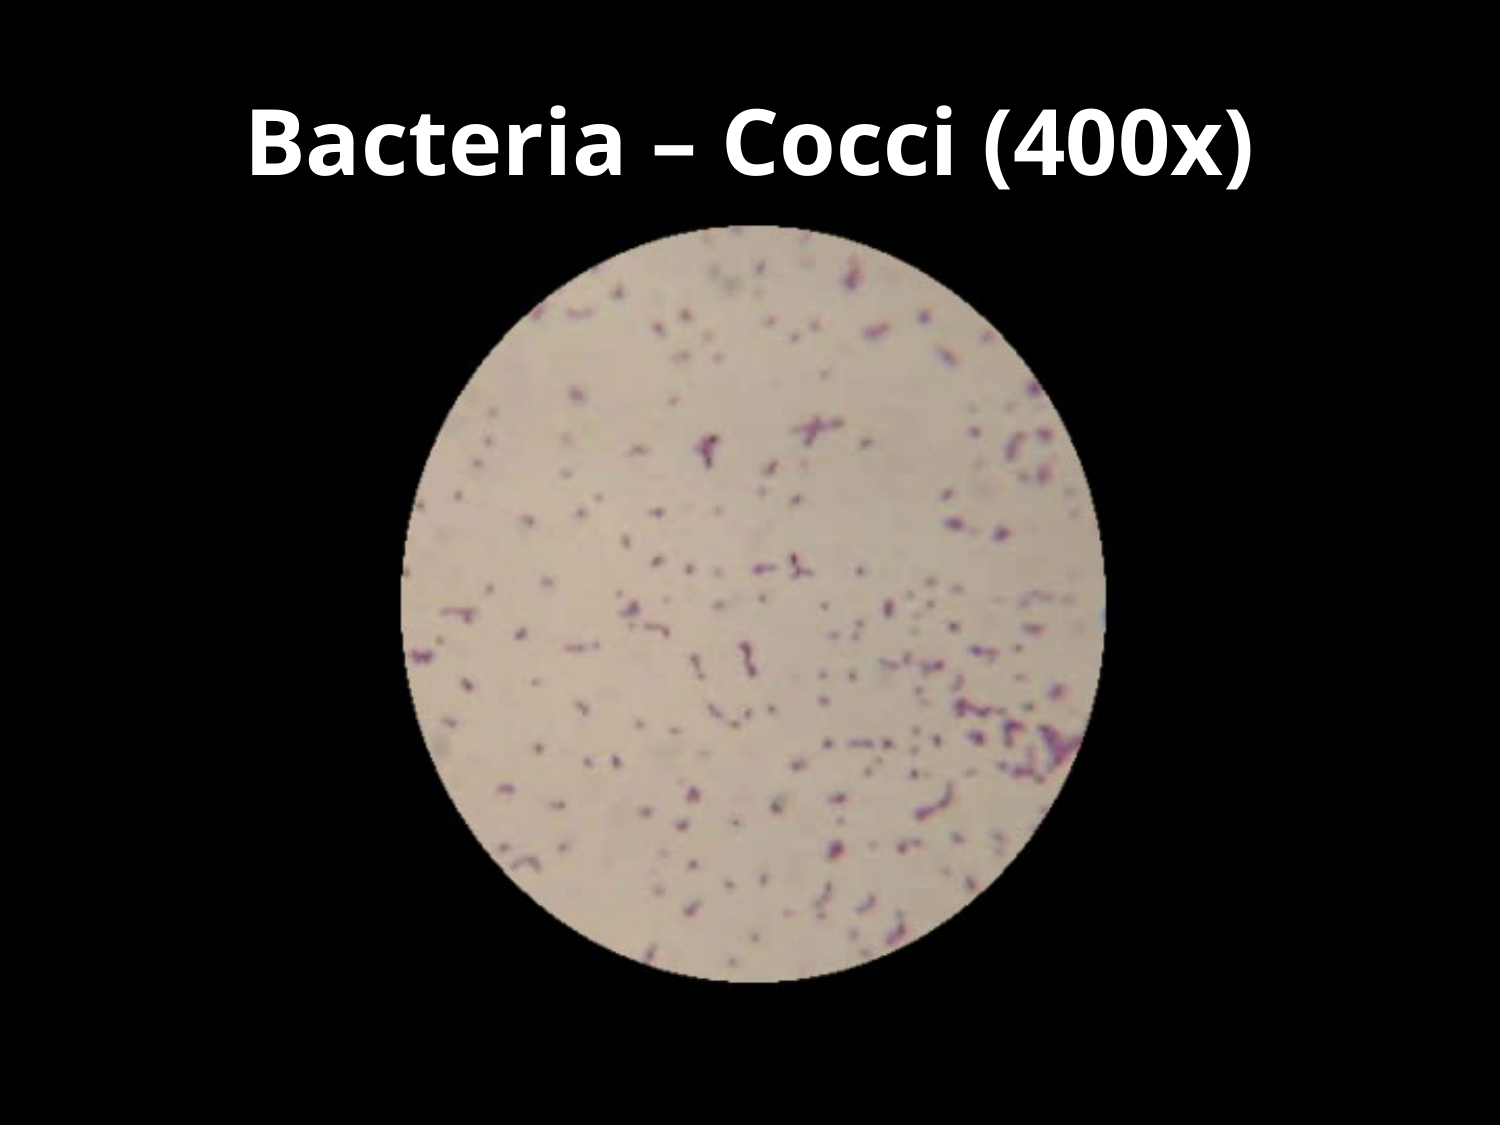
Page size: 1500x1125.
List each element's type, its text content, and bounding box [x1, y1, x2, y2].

title Bacteria – Cocci (400x) [74, 44, 1426, 233]
picture [99, 124, 1434, 1125]
